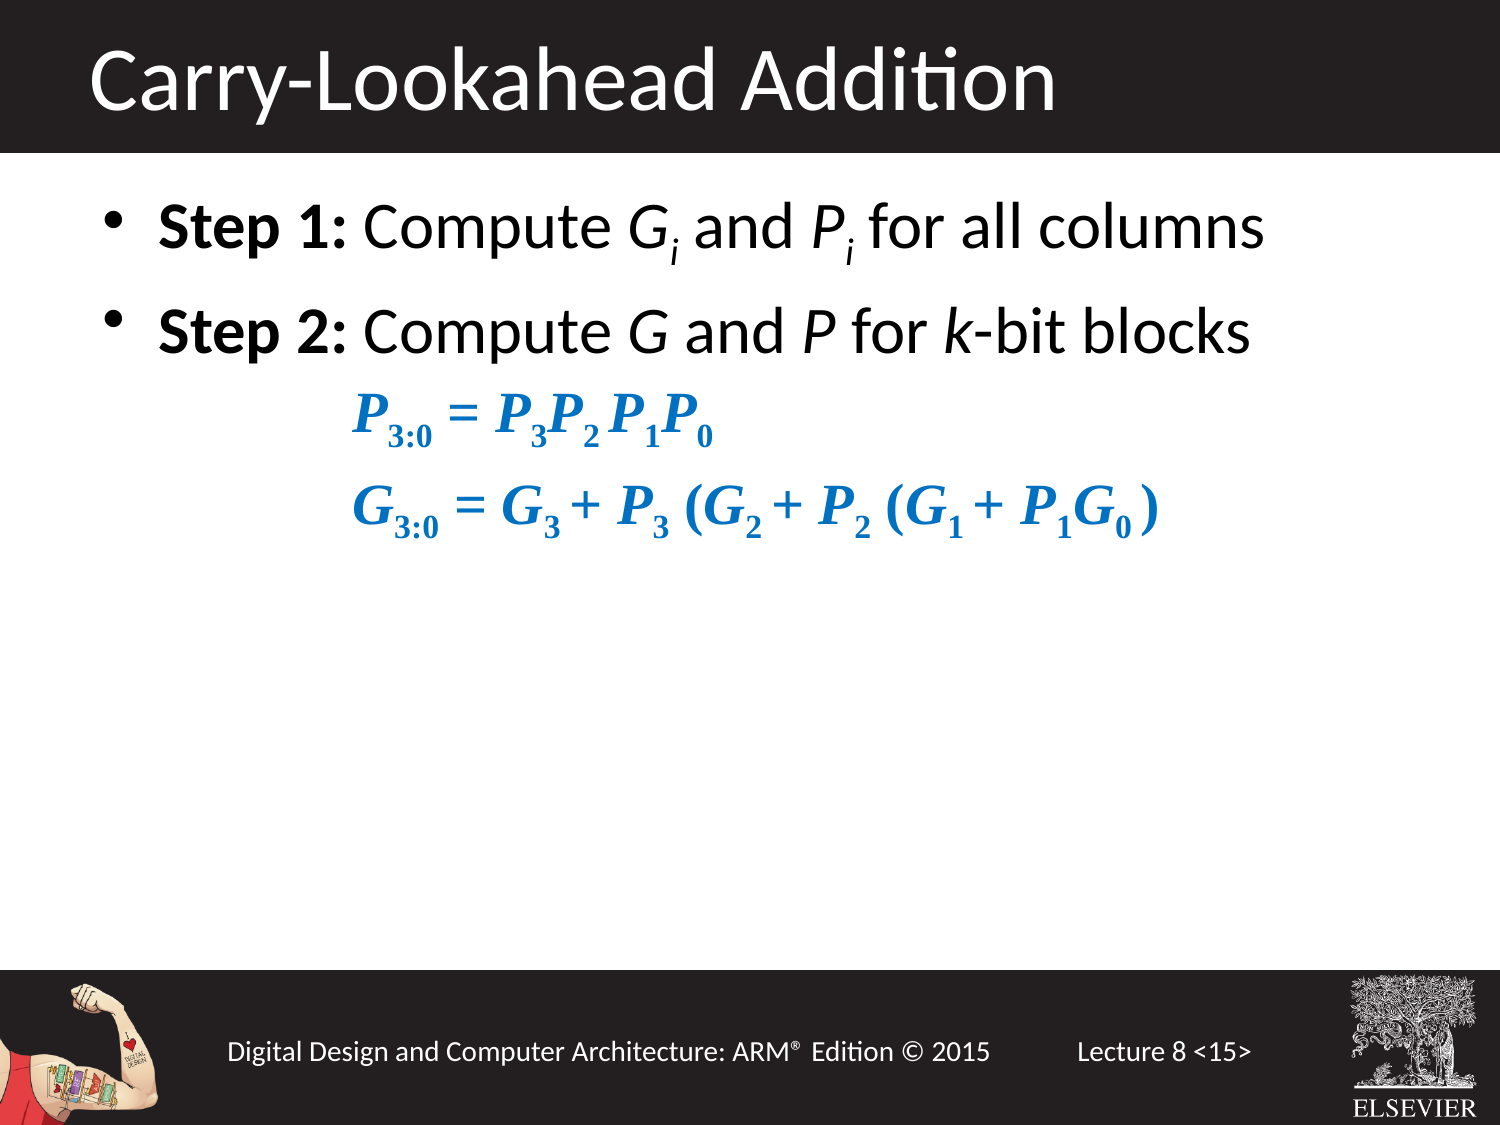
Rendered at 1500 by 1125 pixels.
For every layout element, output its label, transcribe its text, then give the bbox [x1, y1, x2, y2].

text_box Carry-Lookahead Addition [75, 11, 1375, 136]
picture [1350, 974, 1477, 1117]
picture [0, 979, 163, 1125]
text_box Step 1: Compute Gi and Pi for all columns Step 2: Compute G and P for k-bit blocks [87, 174, 1375, 1025]
text_box P3:0 = P3P2 P1P0 G3:0 = G3 + P3 (G2 + P2 (G1 + P1G0 ) [262, 367, 1247, 553]
